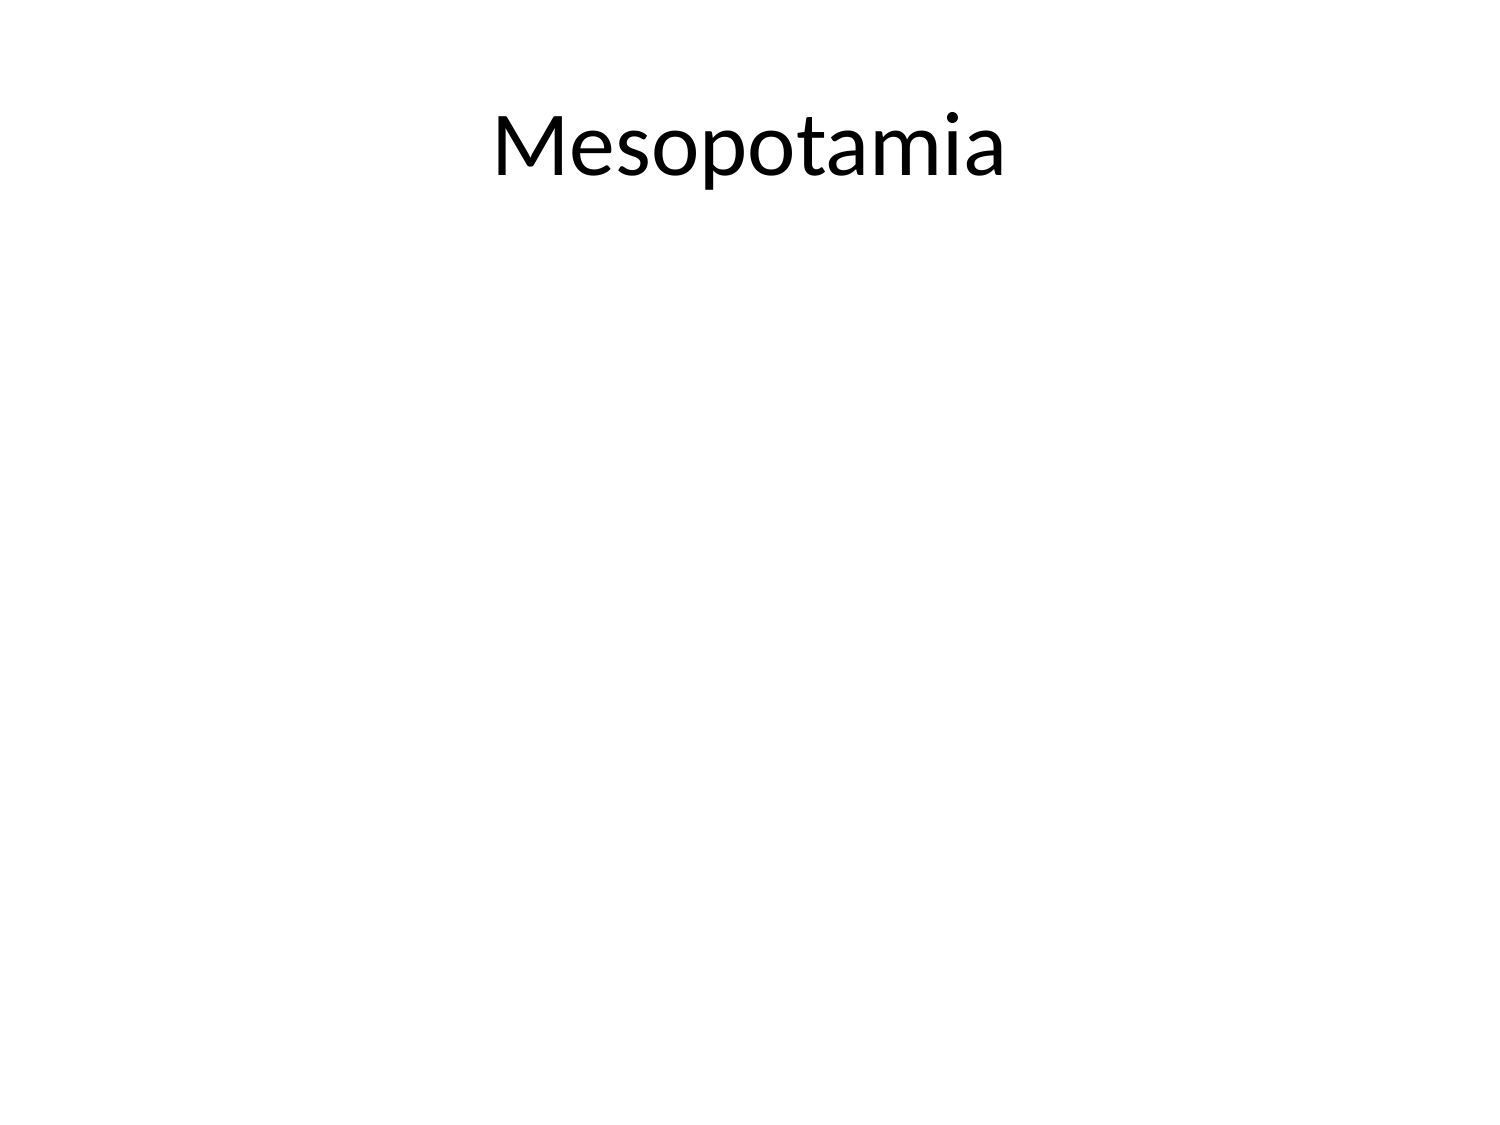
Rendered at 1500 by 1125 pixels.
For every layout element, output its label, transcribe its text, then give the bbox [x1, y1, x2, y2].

title Mesopotamia [75, 45, 1425, 233]
